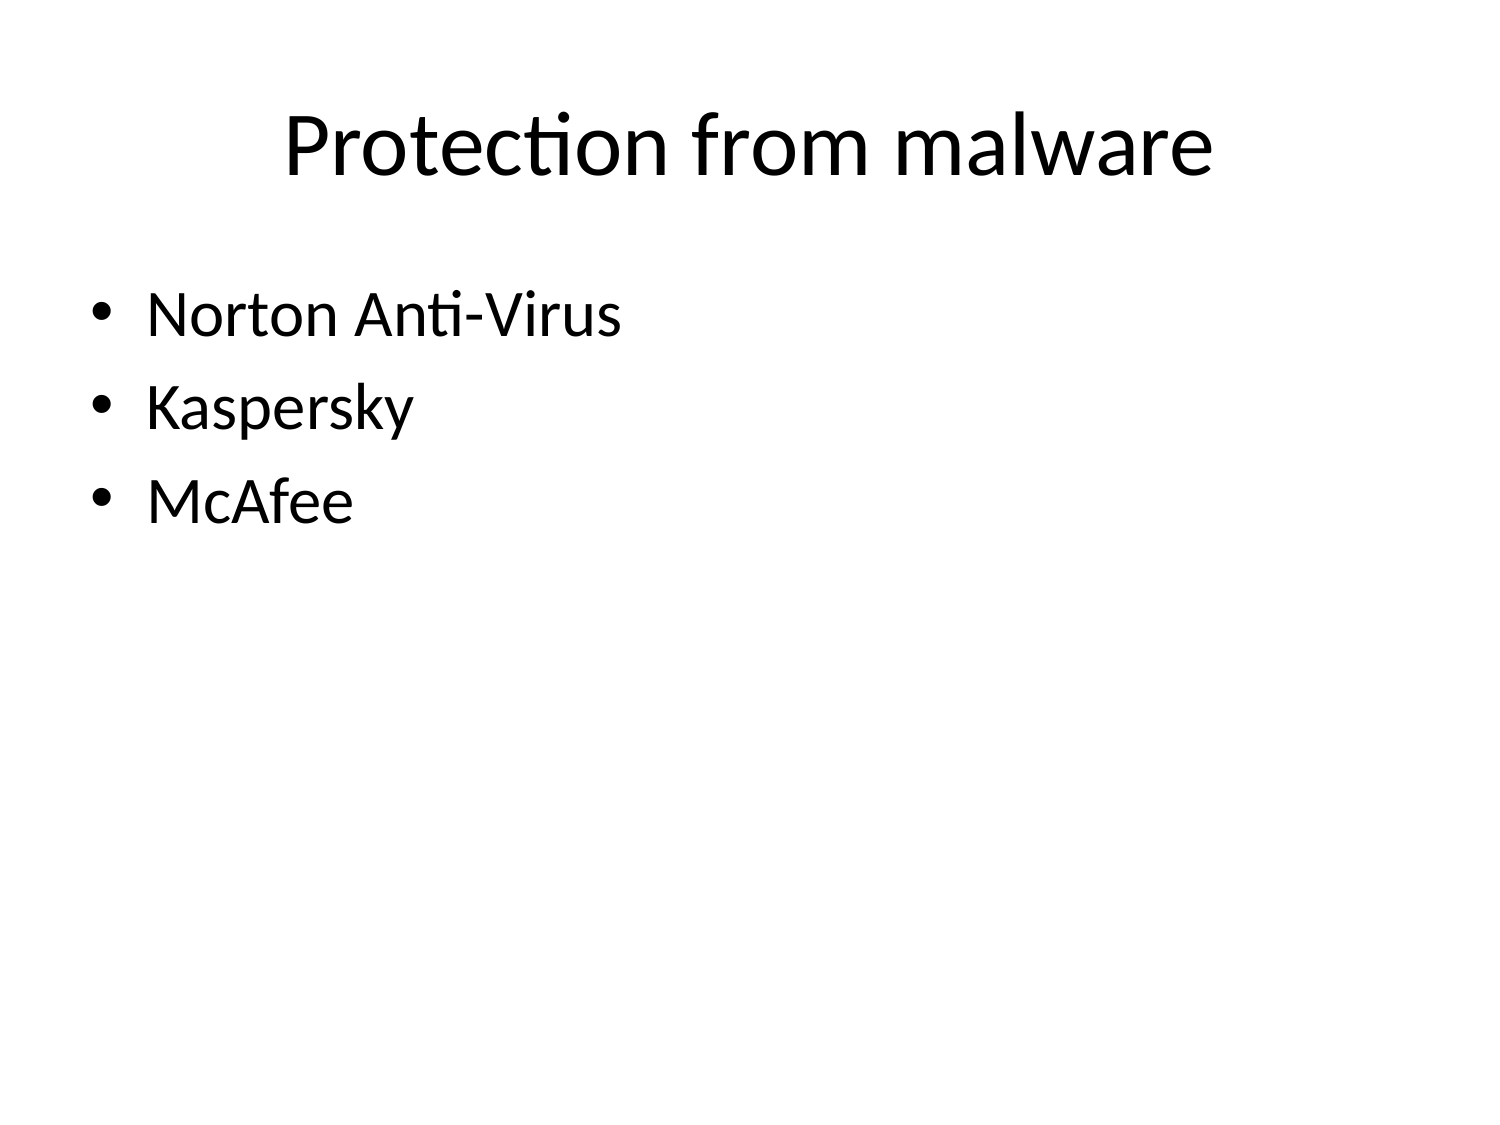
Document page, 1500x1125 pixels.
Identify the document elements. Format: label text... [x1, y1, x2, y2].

title Protection from malware [75, 45, 1425, 233]
list Norton Anti-Virus Kaspersky McAfee [75, 262, 1425, 1005]
